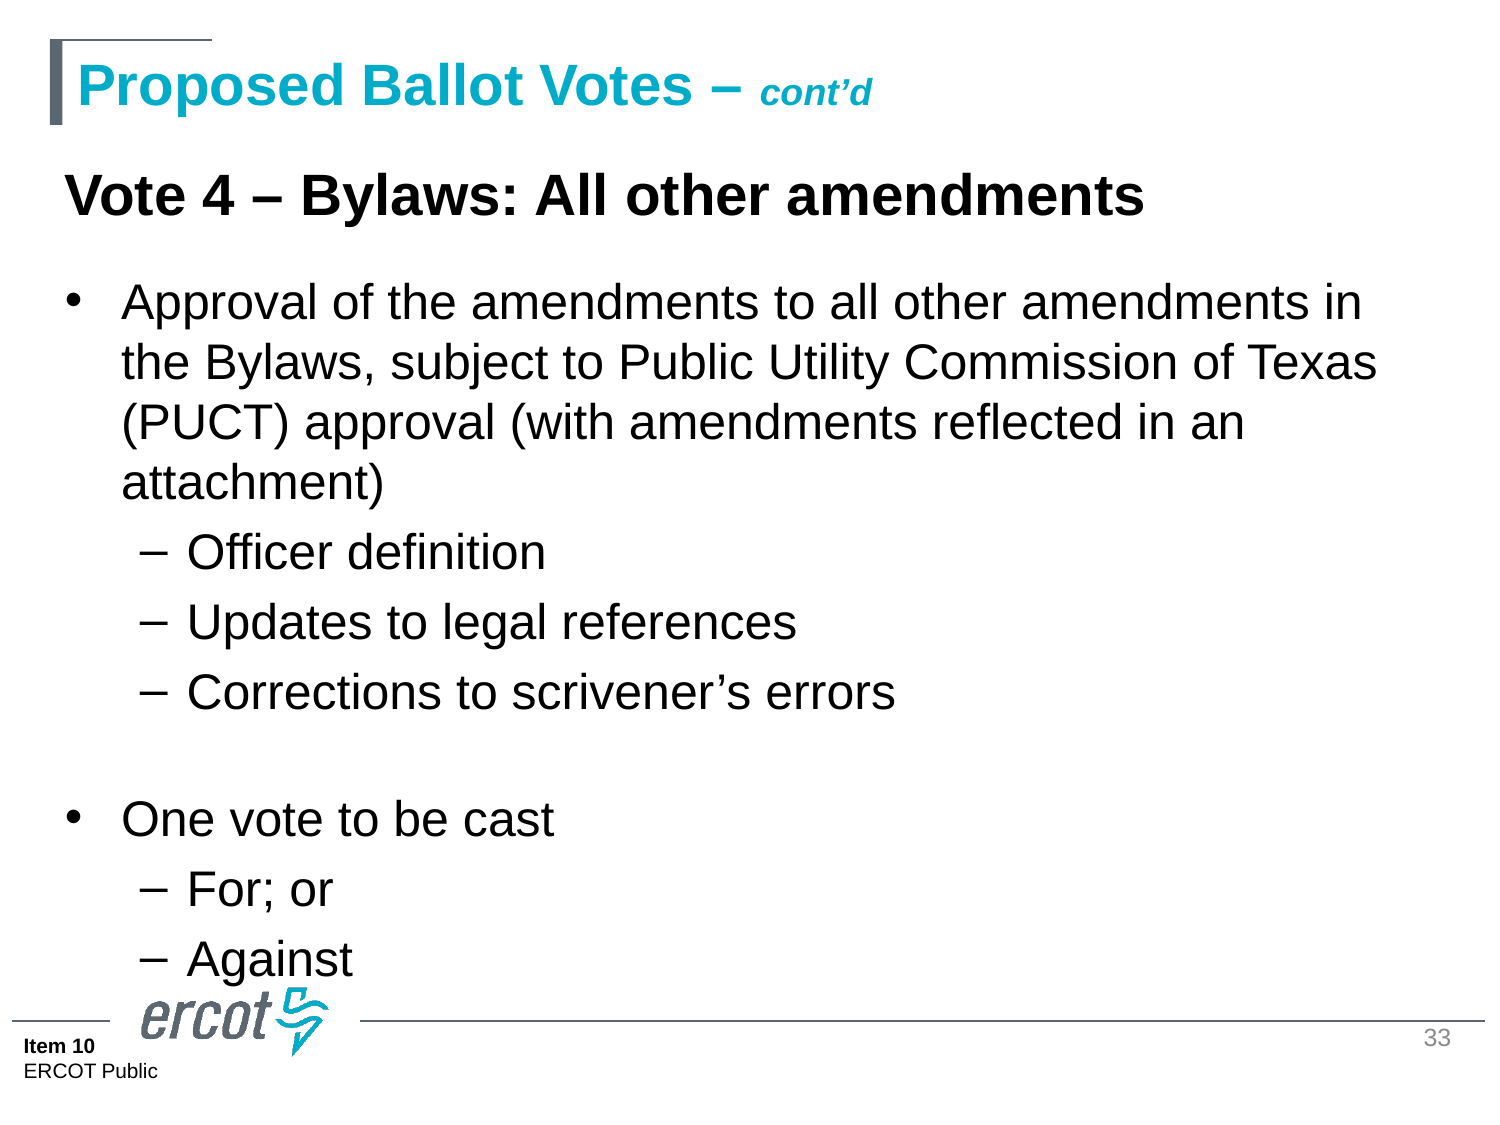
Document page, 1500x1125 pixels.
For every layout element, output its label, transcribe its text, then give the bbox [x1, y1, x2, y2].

slide_number 33 [1387, 1012, 1488, 1062]
list Vote 4 – Bylaws: All other amendments Approval of the amendments to all other amendments in the Bylaws, subject to Public Utility Commission of Texas (PUCT) approval (with amendments reflected in an attachment) Officer definition Updates to legal references Corrections to scrivener’s errors One vote to be cast For; or Against [50, 149, 1450, 1000]
picture [137, 1000, 332, 1059]
title Proposed Ballot Votes – cont’d [62, 39, 1450, 134]
